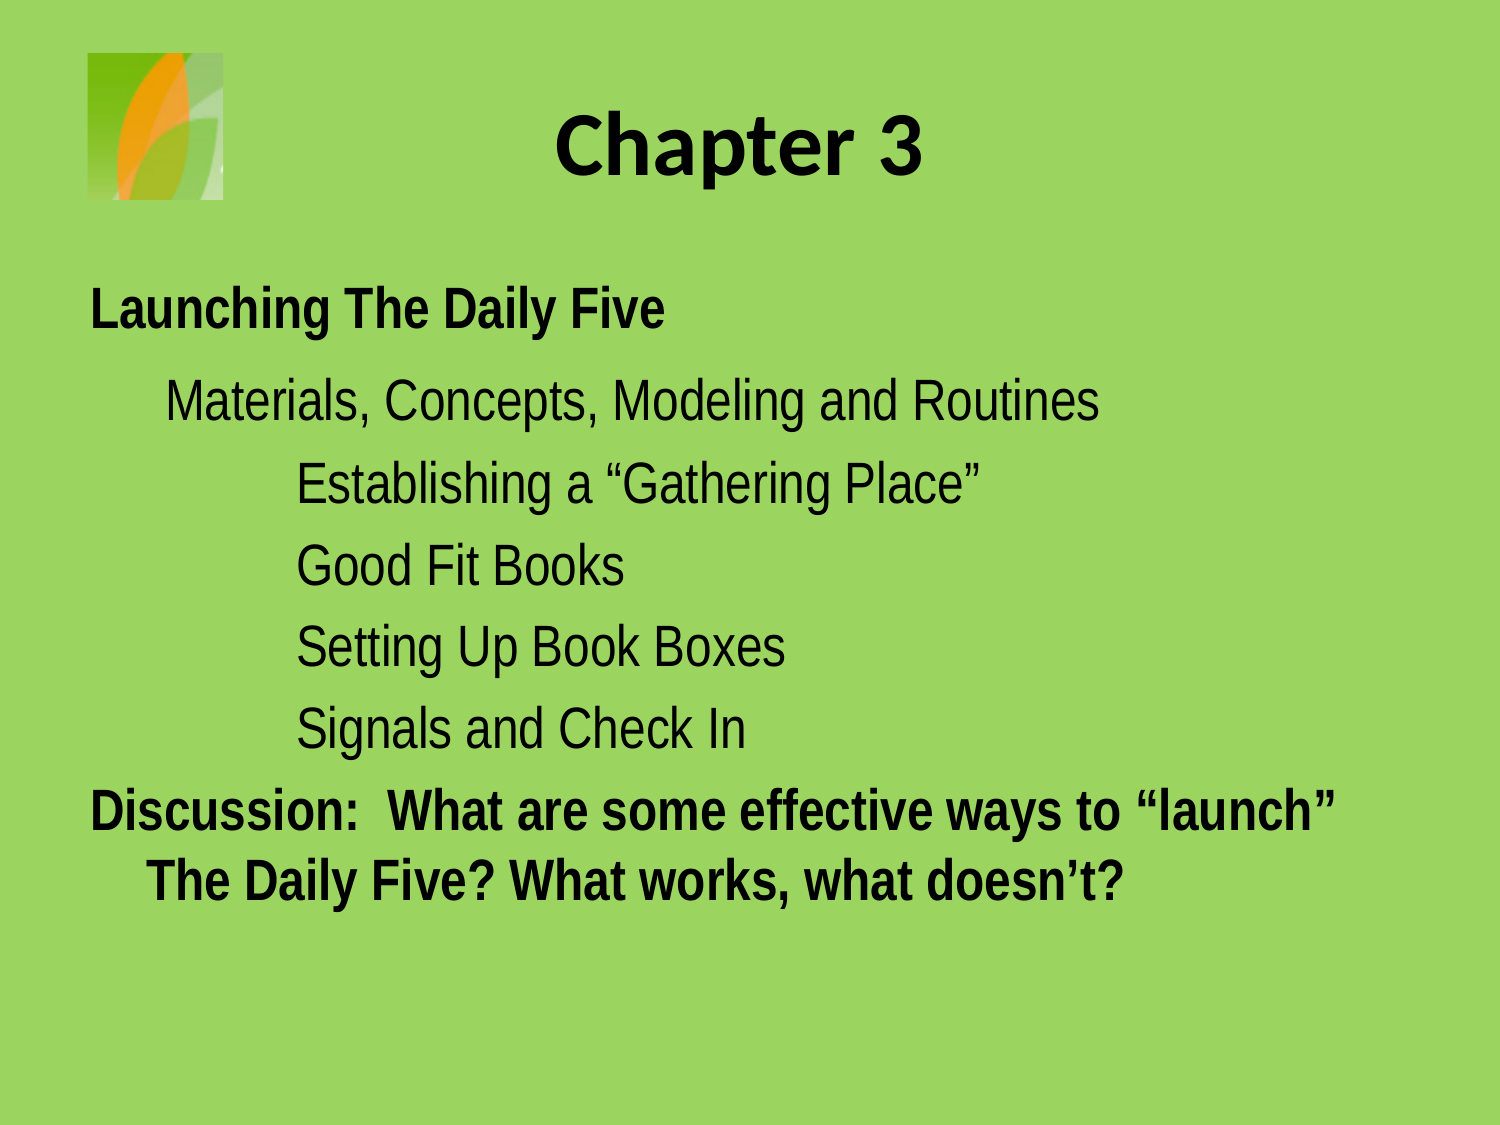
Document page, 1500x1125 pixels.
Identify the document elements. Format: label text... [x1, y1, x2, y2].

list Launching The Daily Five Materials, Concepts, Modeling and Routines Establishing a “Gathering Place” Good Fit Books Setting Up Book Boxes Signals and Check In Discussion: What are some effective ways to “launch” The Daily Five? What works, what doesn’t? [75, 262, 1425, 1005]
picture [87, 53, 224, 201]
title Chapter 3 [75, 45, 1425, 233]
